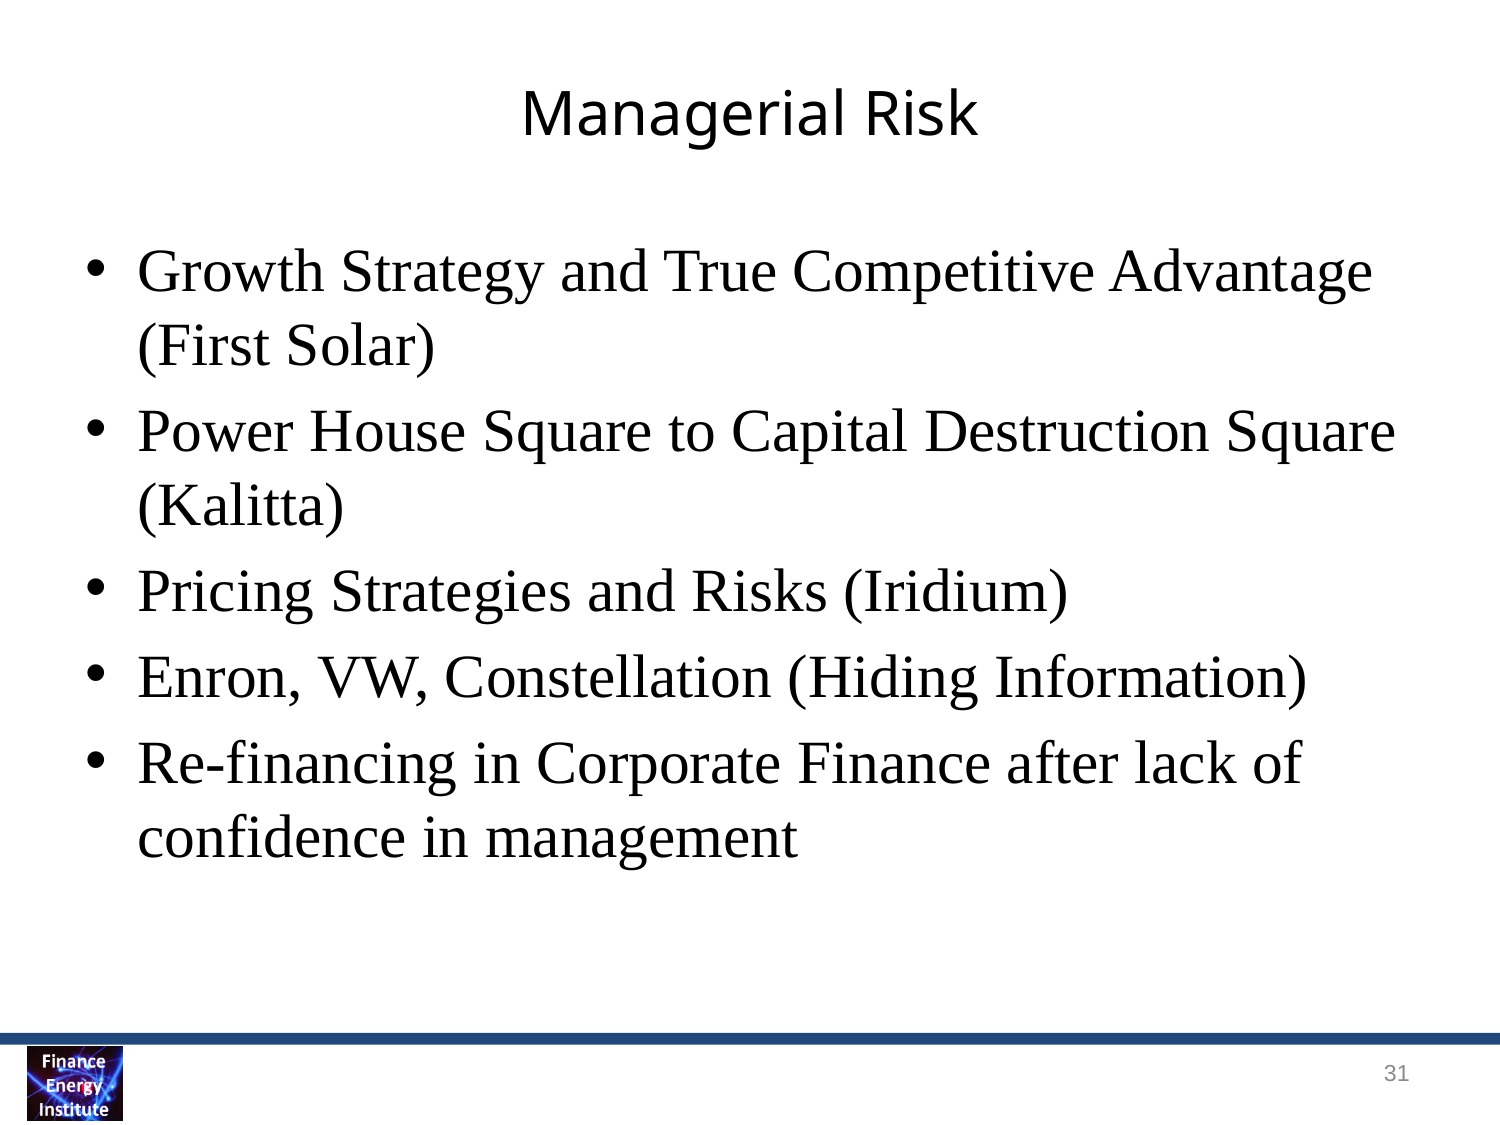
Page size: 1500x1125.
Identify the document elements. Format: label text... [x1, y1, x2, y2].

title Managerial Risk [70, 56, 1430, 164]
slide_number 31 [1074, 1042, 1425, 1103]
picture [27, 1046, 123, 1121]
list Growth Strategy and True Competitive Advantage (First Solar) Power House Square to Capital Destruction Square (Kalitta) Pricing Strategies and Risks (Iridium) Enron, VW, Constellation (Hiding Information) Re-financing in Corporate Finance after lack of confidence in management [70, 222, 1430, 1032]
